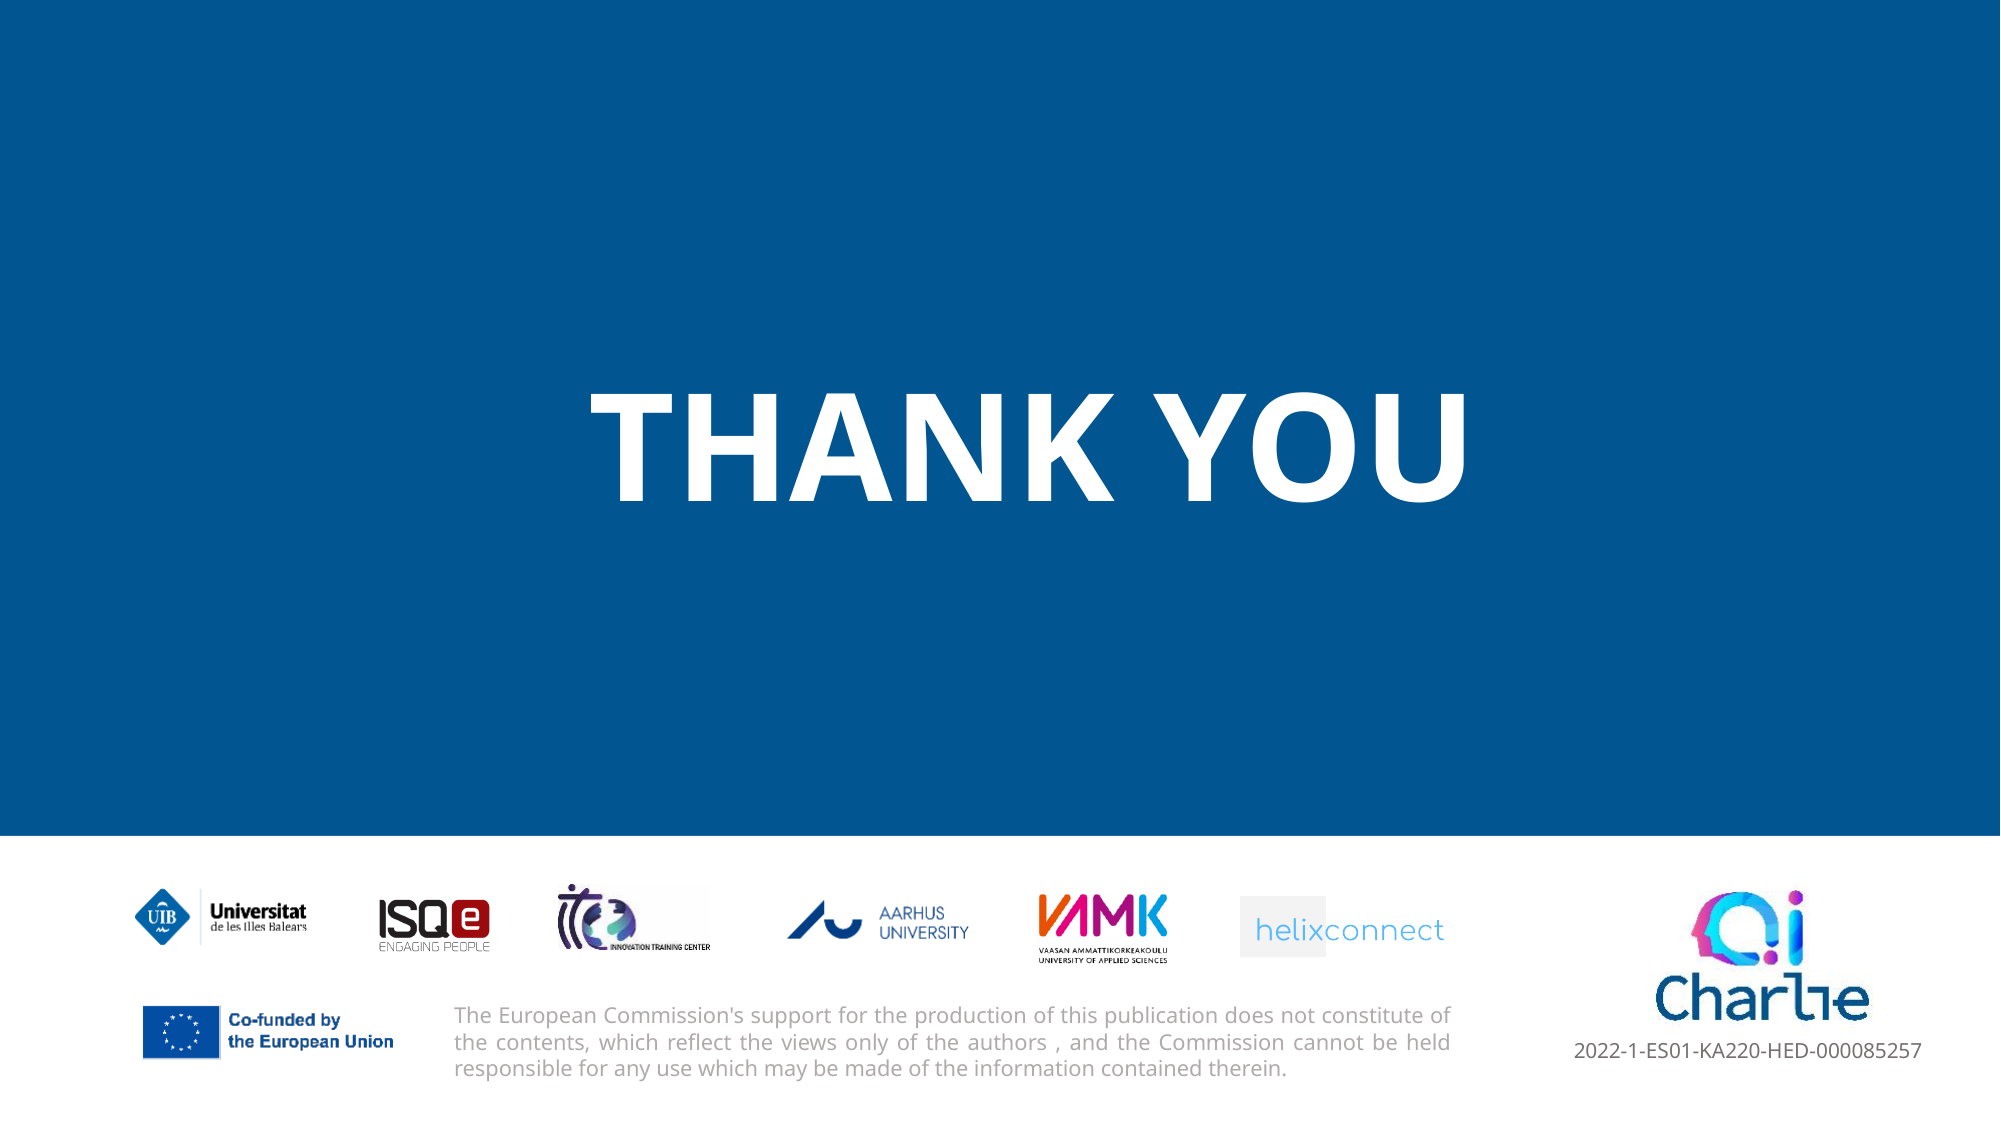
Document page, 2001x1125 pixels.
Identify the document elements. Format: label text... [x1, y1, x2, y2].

picture [1648, 875, 1877, 1036]
picture [126, 878, 316, 956]
text_box [0, 0, 2000, 835]
picture [557, 884, 710, 950]
picture [1240, 896, 1444, 957]
picture [134, 1003, 407, 1062]
text_box The European Commission's support for the production of this publication does not constitute of the contents, which reflect the views only of the authors , and the Commission cannot be held responsible for any use which may be made of the information contained therein. [439, 994, 1468, 1089]
picture [779, 870, 977, 977]
picture [378, 899, 491, 952]
text_box THANK YOU [460, 344, 1606, 540]
text_box 2022-1-ES01-KA220-HED-000085257 [1558, 1030, 1937, 1096]
text_box [0, 835, 2000, 1125]
picture [1036, 862, 1169, 994]
